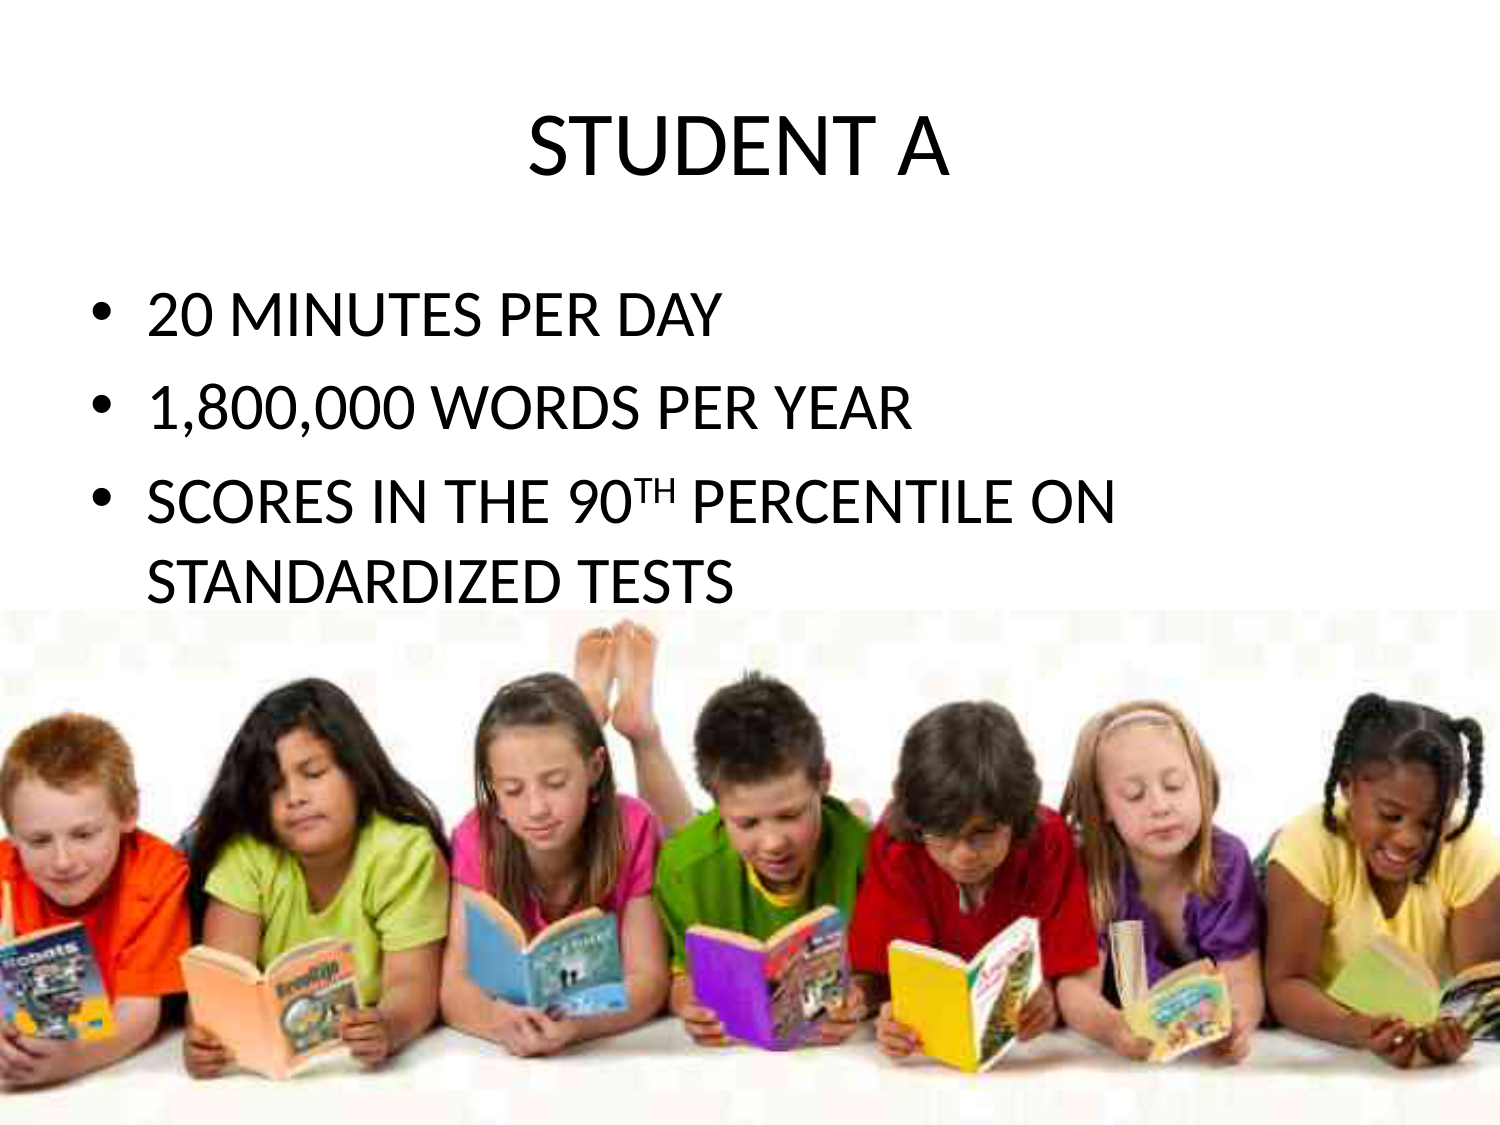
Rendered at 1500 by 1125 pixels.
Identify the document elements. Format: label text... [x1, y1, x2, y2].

title STUDENT A [75, 45, 1425, 233]
list 20 MINUTES PER DAY 1,800,000 WORDS PER YEAR SCORES IN THE 90TH PERCENTILE ON STANDARDIZED TESTS [75, 262, 1425, 609]
picture [0, 610, 1500, 1125]
